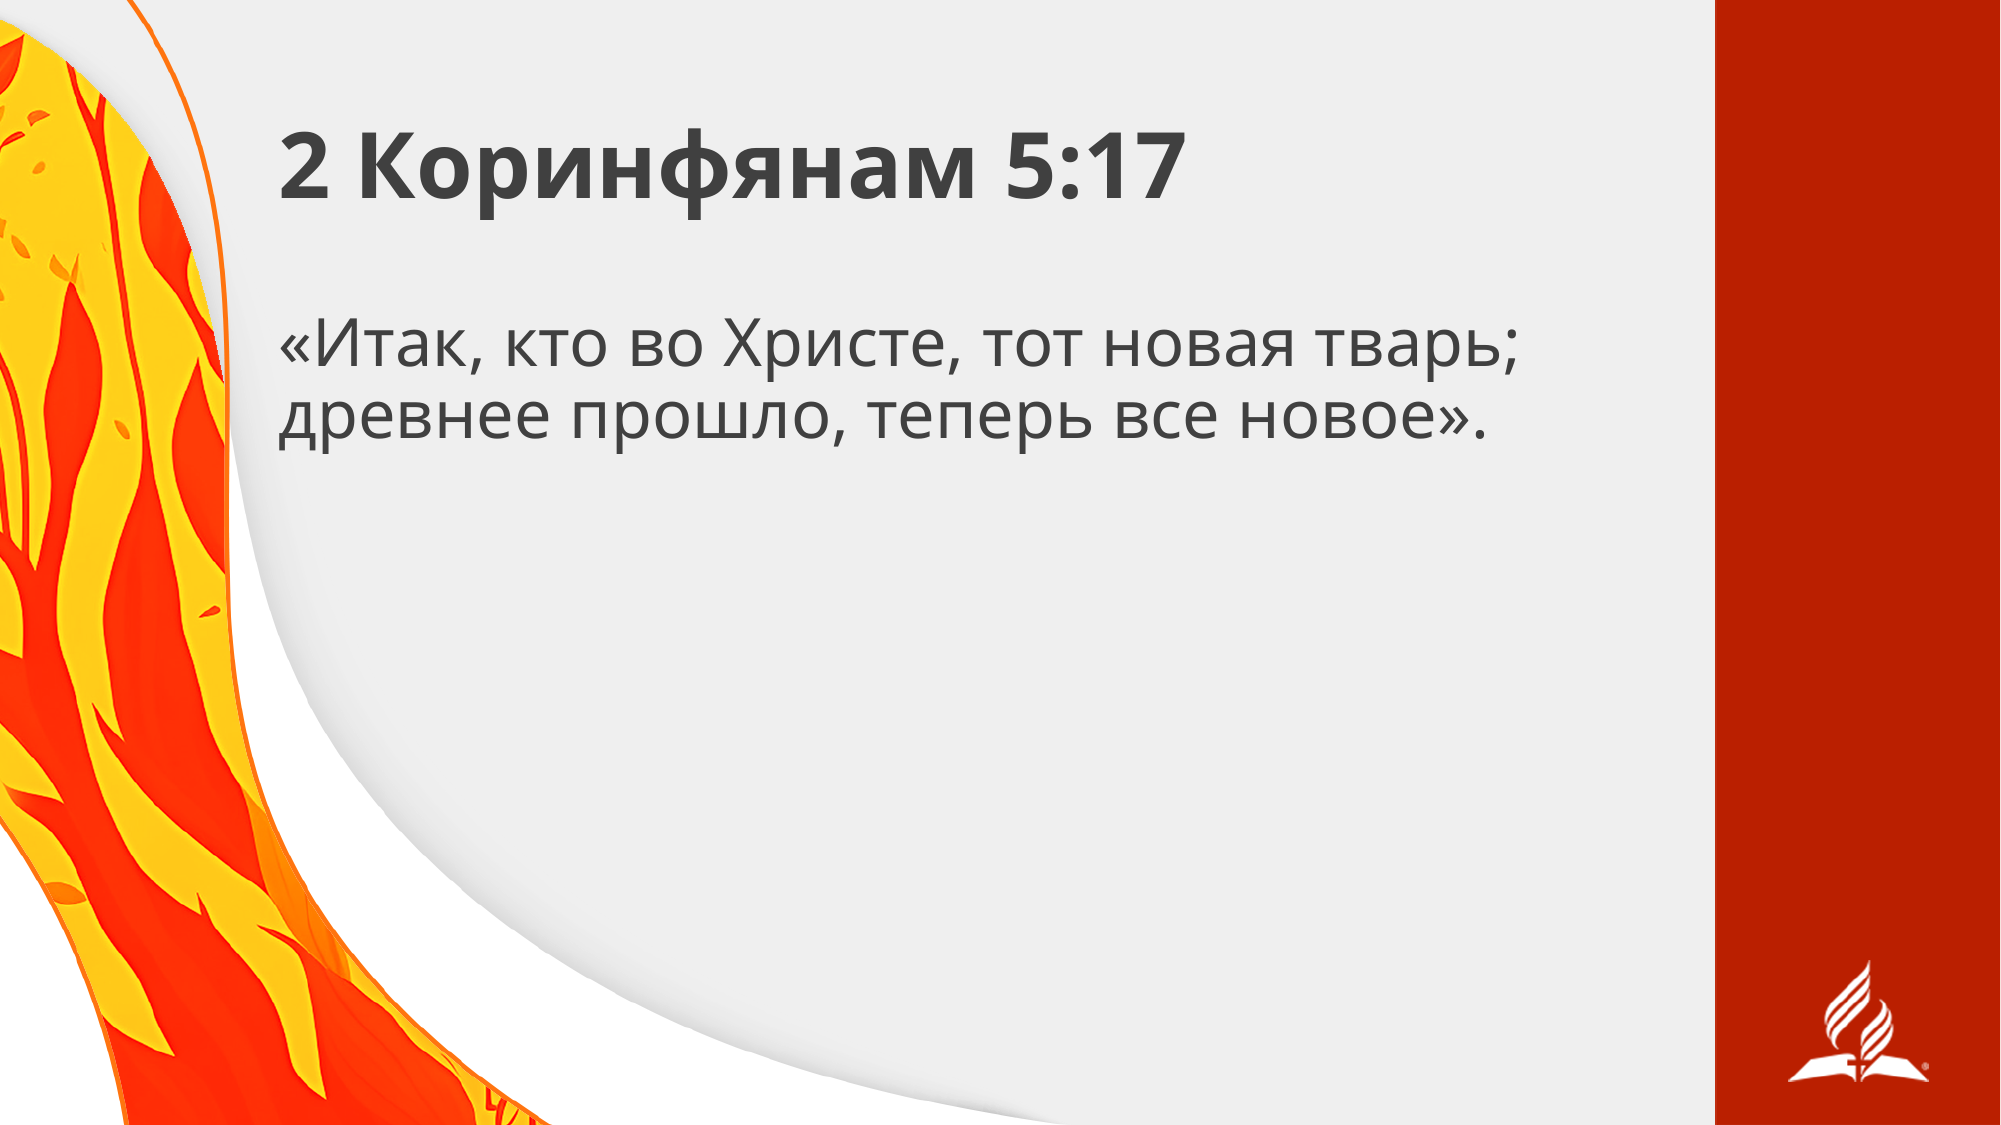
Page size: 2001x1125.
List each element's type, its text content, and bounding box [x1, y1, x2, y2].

list «Итак, кто во Христе, тот новая тварь; древнее прошло, теперь все новое». [263, 301, 1659, 1016]
title 2 Коринфянам 5:17 [263, 59, 1659, 278]
picture [0, 0, 2001, 1125]
